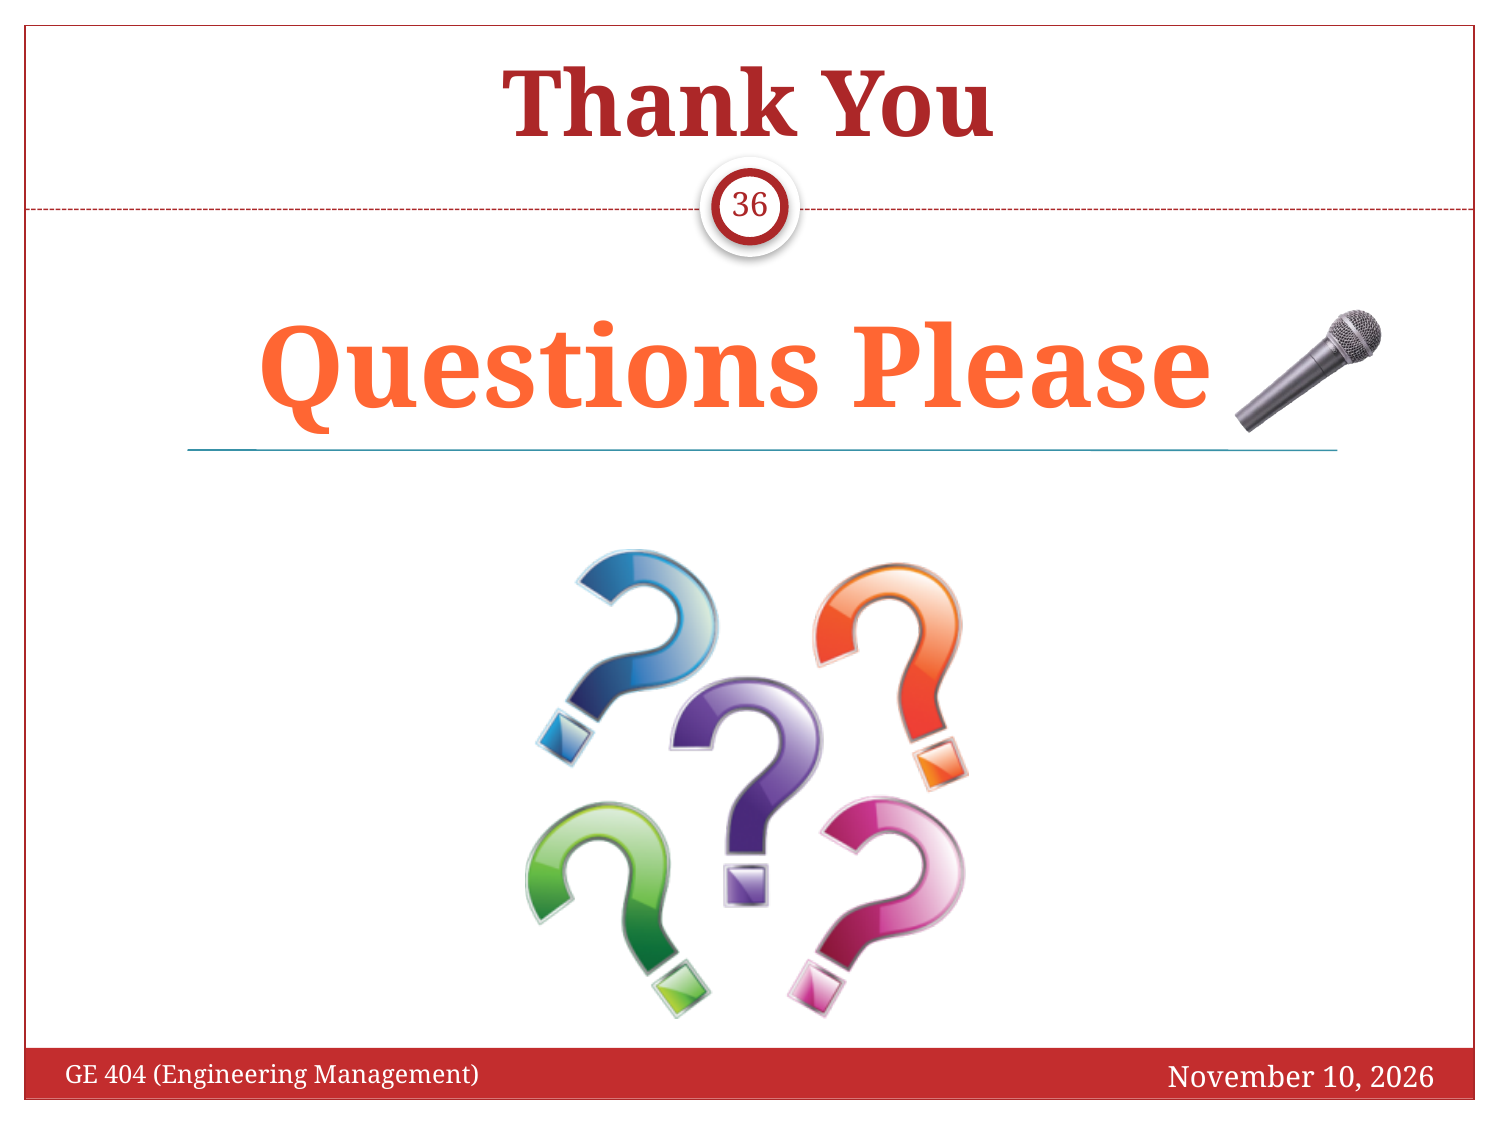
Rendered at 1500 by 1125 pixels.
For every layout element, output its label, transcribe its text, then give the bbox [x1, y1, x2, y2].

title Thank You [49, 37, 1450, 163]
picture [524, 549, 969, 1019]
slide_number 36 [712, 169, 788, 243]
footer GE 404 (Engineering Management) [50, 1051, 638, 1112]
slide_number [950, 1050, 1450, 1111]
text_box Questions Please [241, 287, 1230, 438]
picture [1224, 299, 1391, 443]
